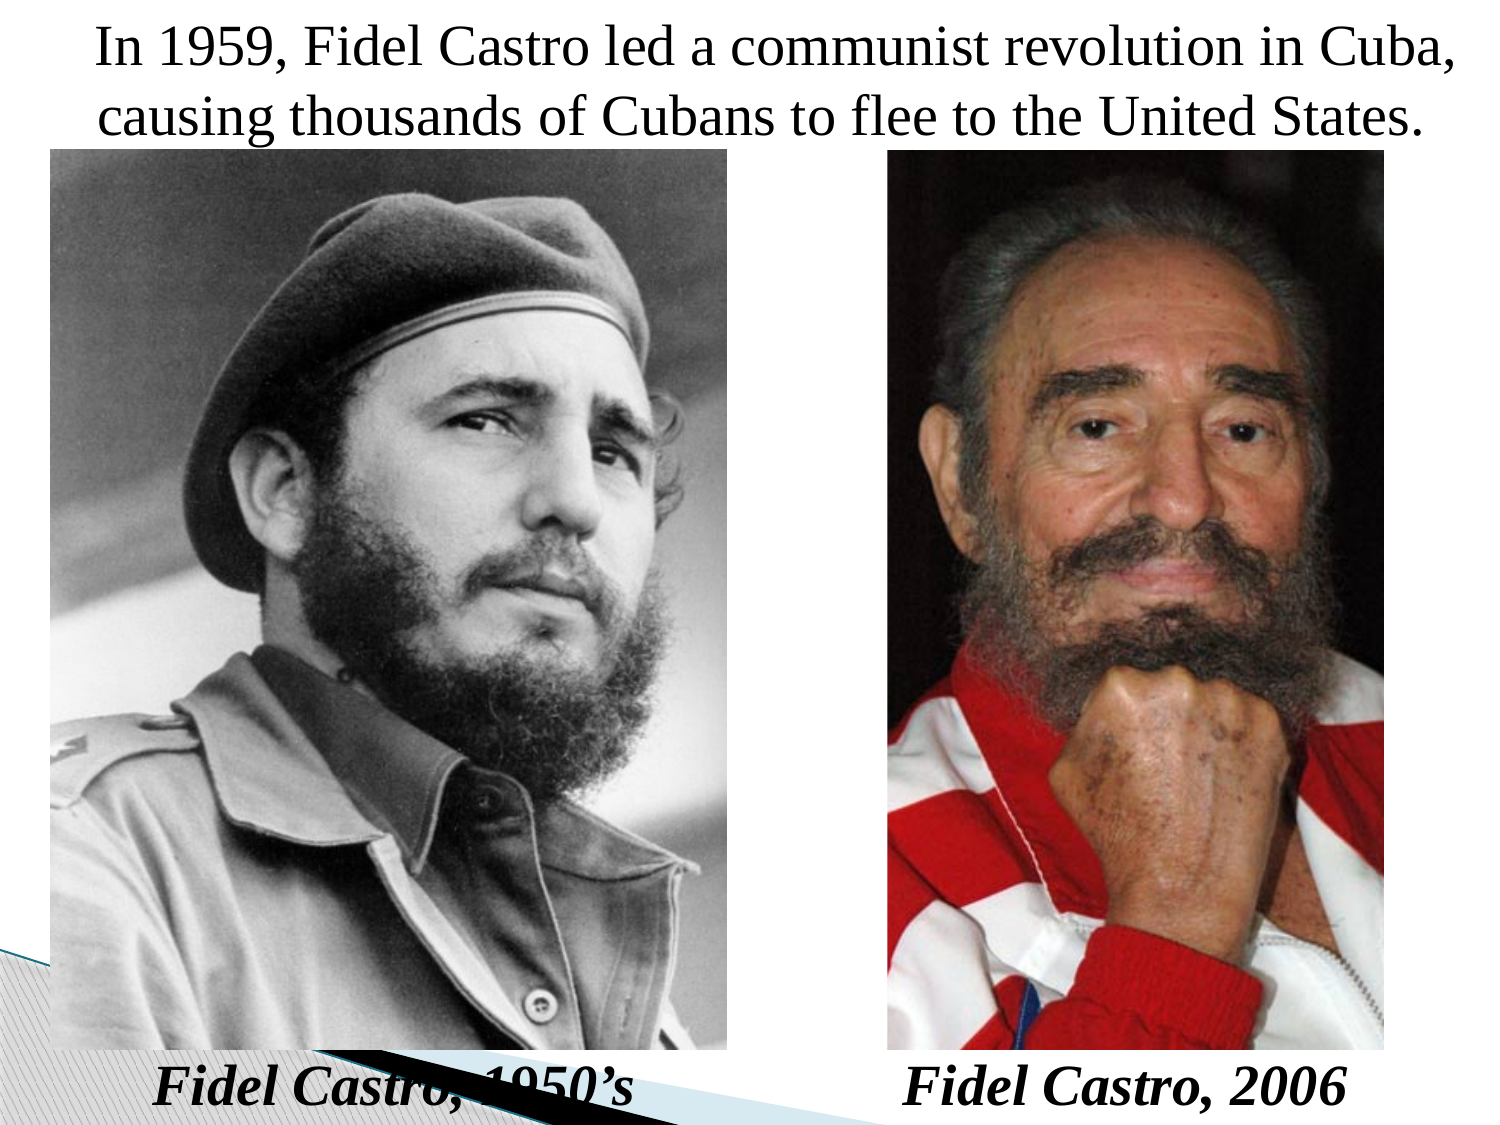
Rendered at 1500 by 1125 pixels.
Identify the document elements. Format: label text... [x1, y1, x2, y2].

picture [887, 149, 1385, 1050]
picture [49, 149, 727, 1051]
text_box Fidel Castro, 2006 [875, 1039, 1375, 1125]
text_box Fidel Castro, 1950’s [49, 1039, 738, 1125]
text_box In 1959, Fidel Castro led a communist revolution in Cuba, causing thousands of Cubans to flee to the United States. [0, 0, 1500, 155]
